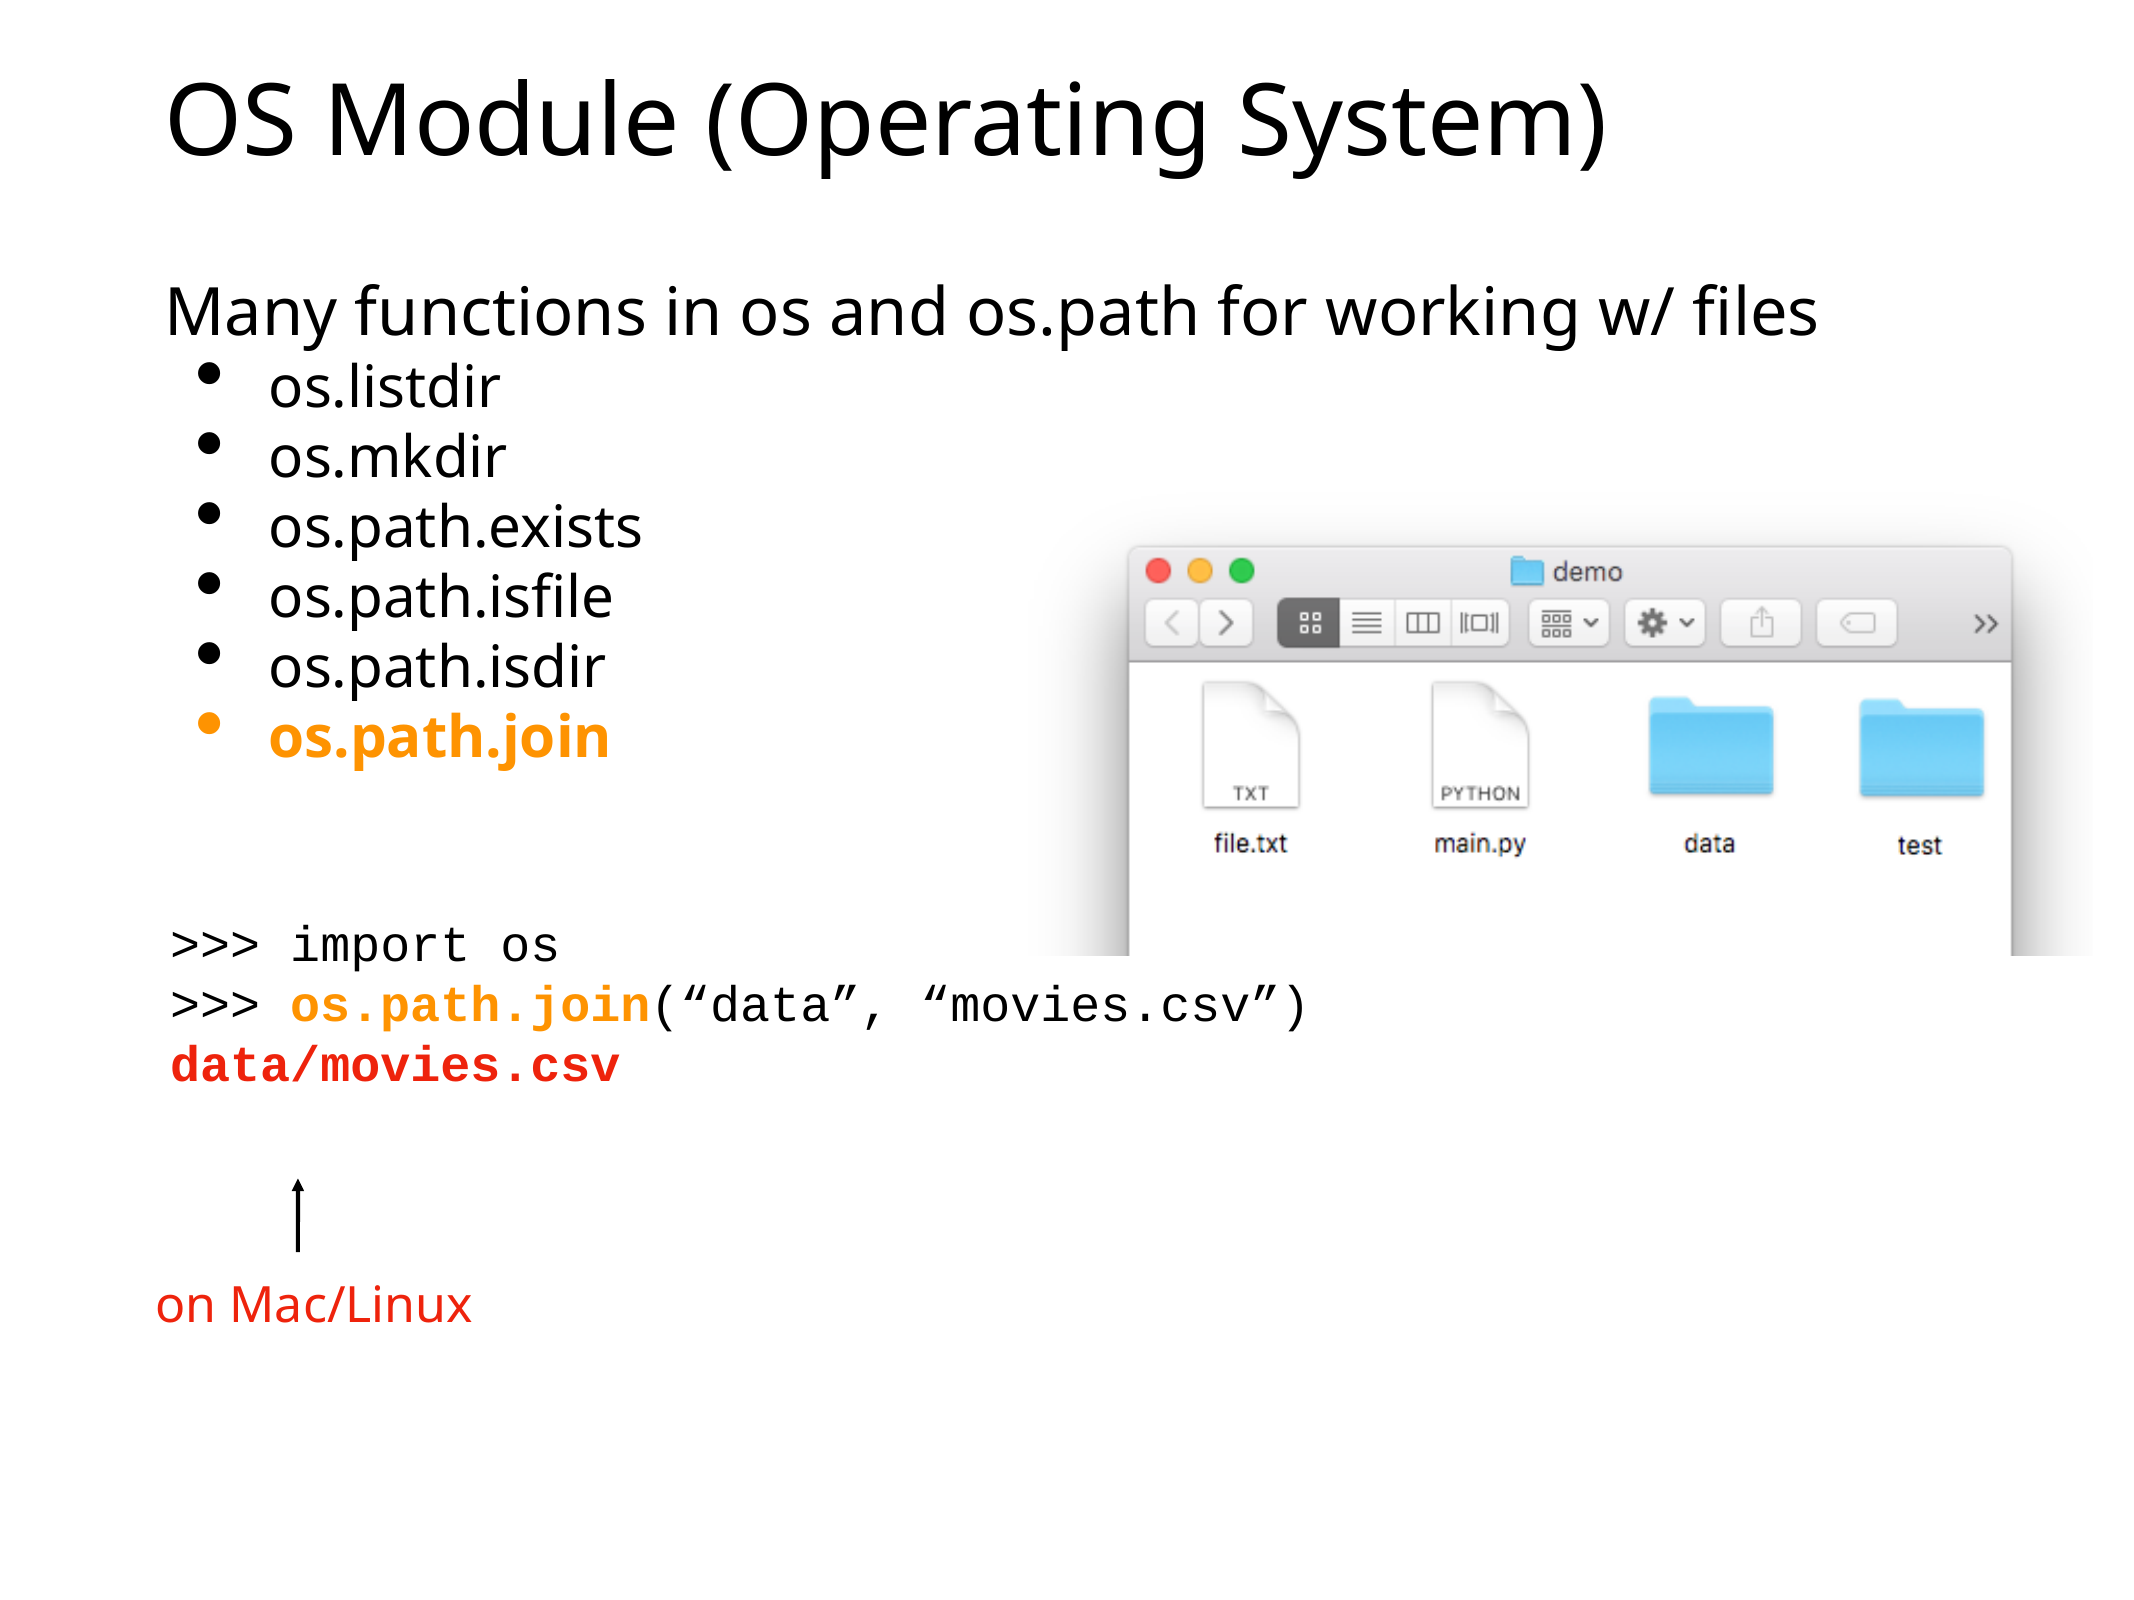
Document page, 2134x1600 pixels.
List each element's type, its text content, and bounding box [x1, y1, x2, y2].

title OS Module (Operating System) [155, 41, 1978, 191]
text_box >>> import os >>> os.path.join(“data”, “movies.csv”) data/movies.csv [161, 903, 1319, 1100]
list Many functions in os and os.path for working w/ files os.listdir os.mkdir os.path.exists os.path.isfile os.path.isdir os.path.join [155, 259, 1978, 801]
text_box on Mac/Linux [147, 1264, 482, 1342]
text_box [291, 1178, 305, 1253]
picture [990, 425, 2093, 957]
